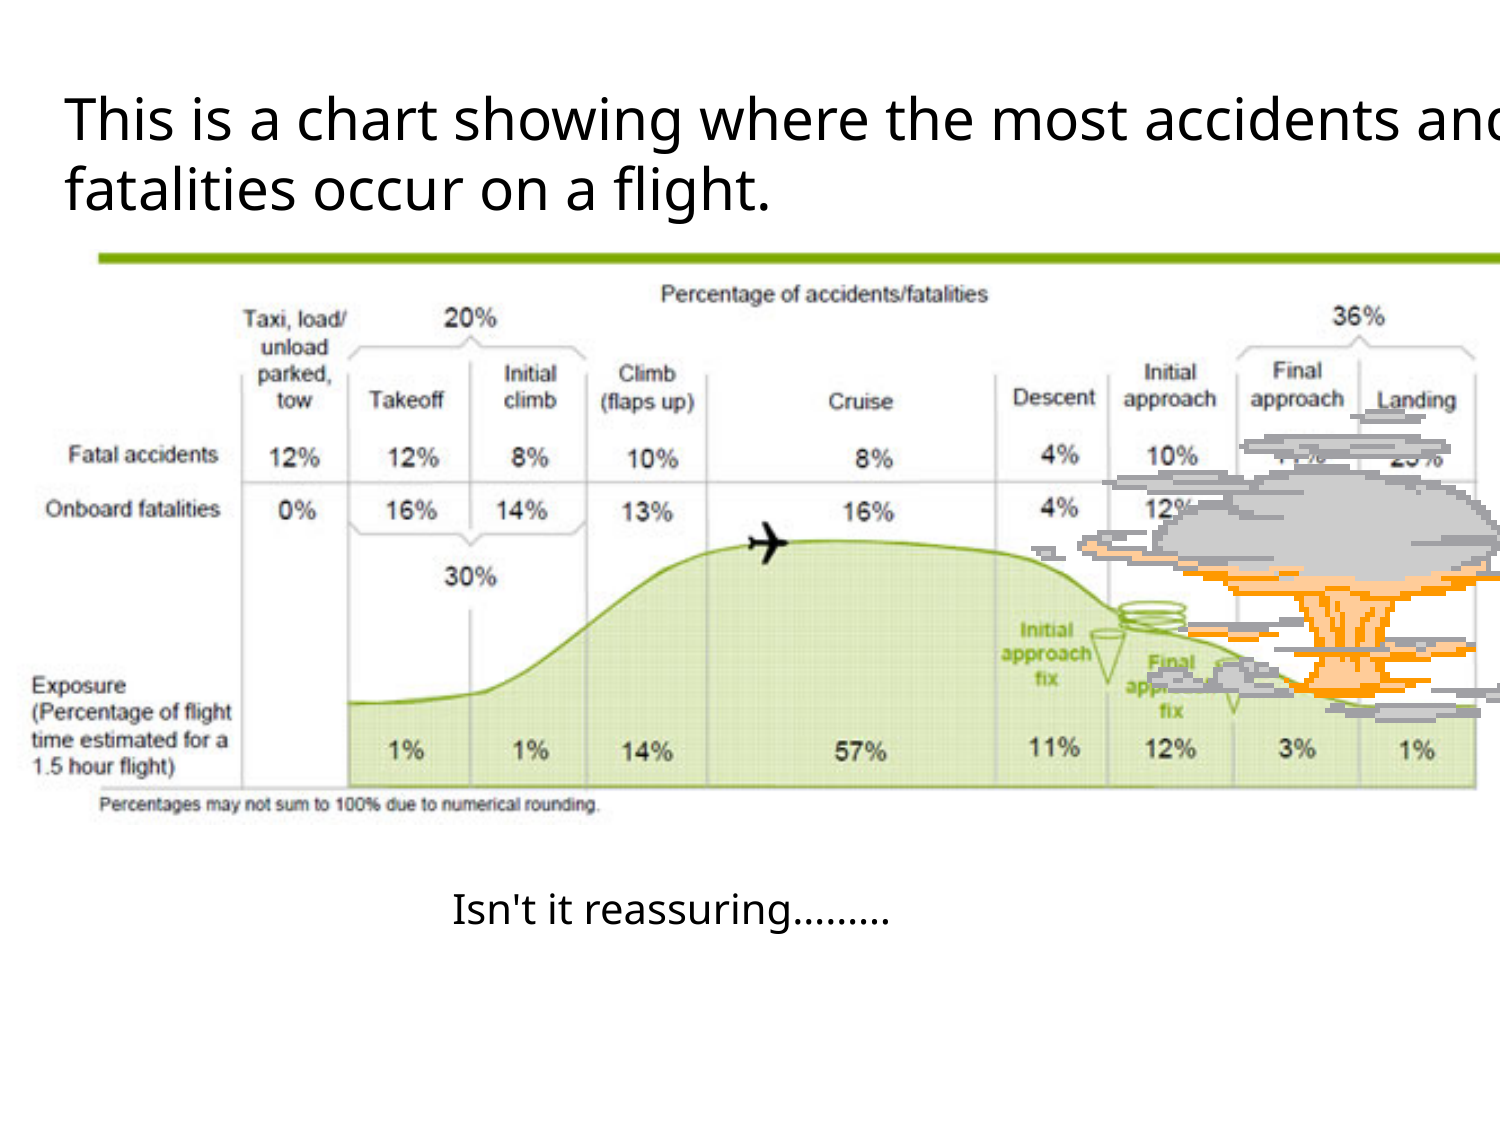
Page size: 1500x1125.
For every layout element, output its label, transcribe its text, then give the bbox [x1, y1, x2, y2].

text_box Isn't it reassuring……… [437, 875, 1150, 940]
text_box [0, 74, 1500, 826]
picture [899, 399, 1500, 744]
